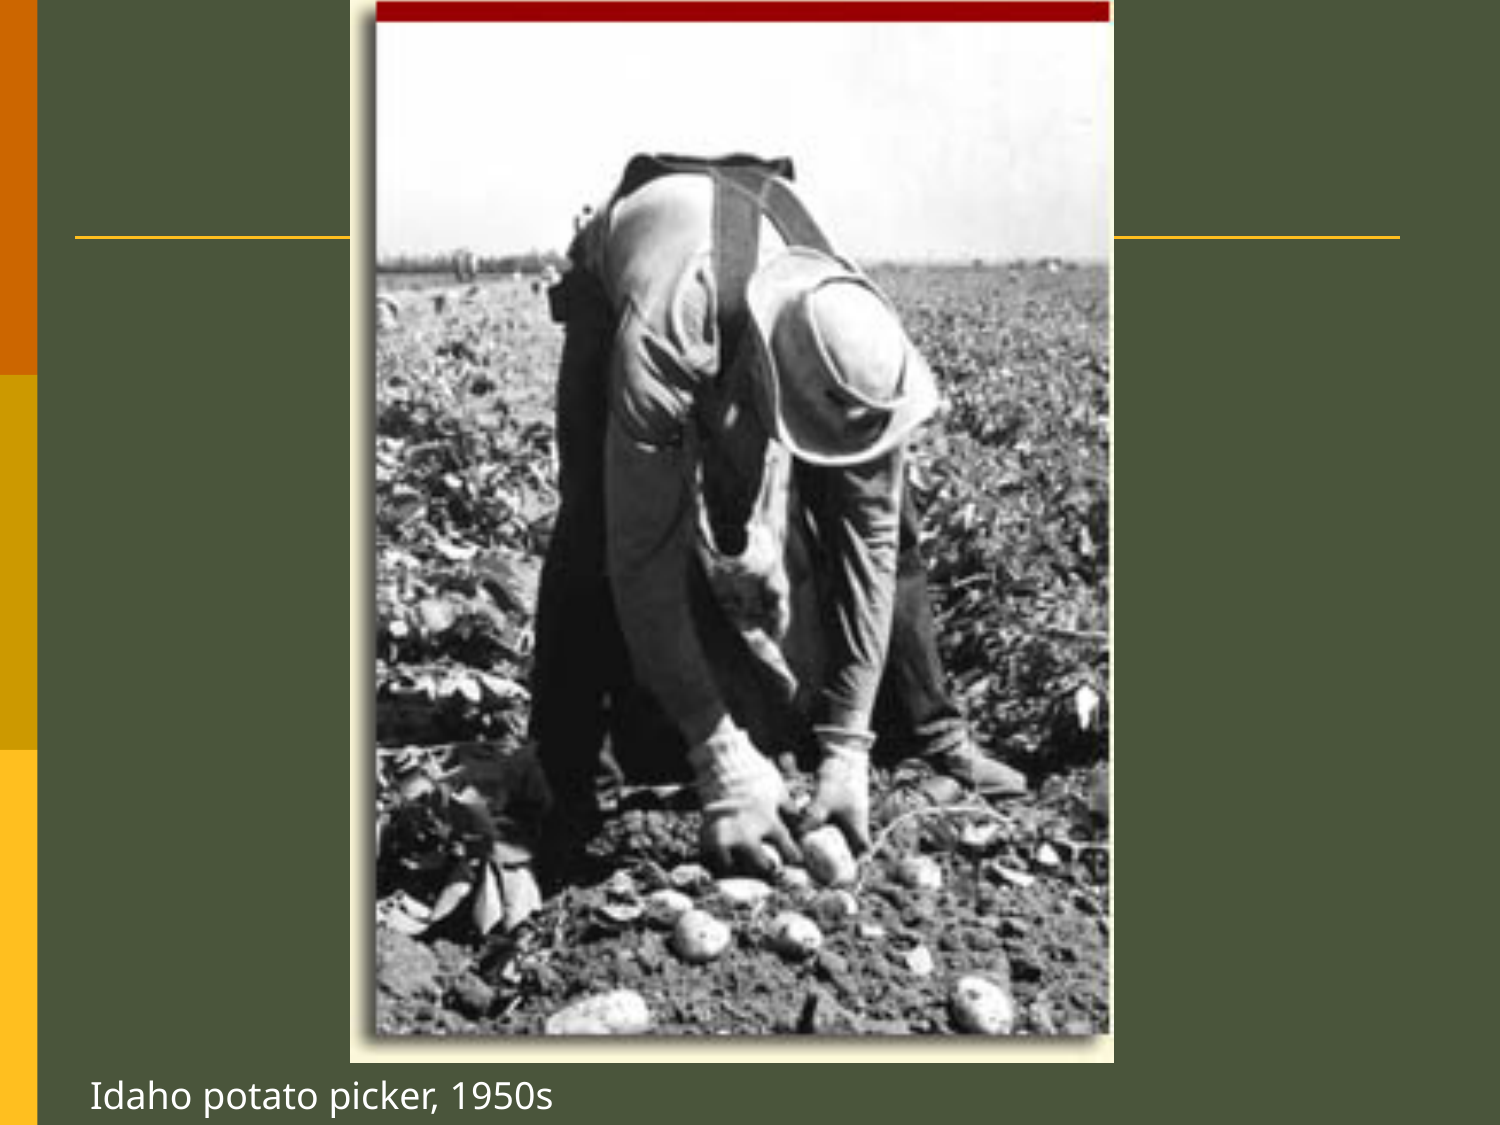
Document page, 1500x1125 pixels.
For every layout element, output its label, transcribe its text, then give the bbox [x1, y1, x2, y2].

text_box Idaho potato picker, 1950s [74, 1064, 617, 1125]
picture [349, 0, 1114, 1063]
